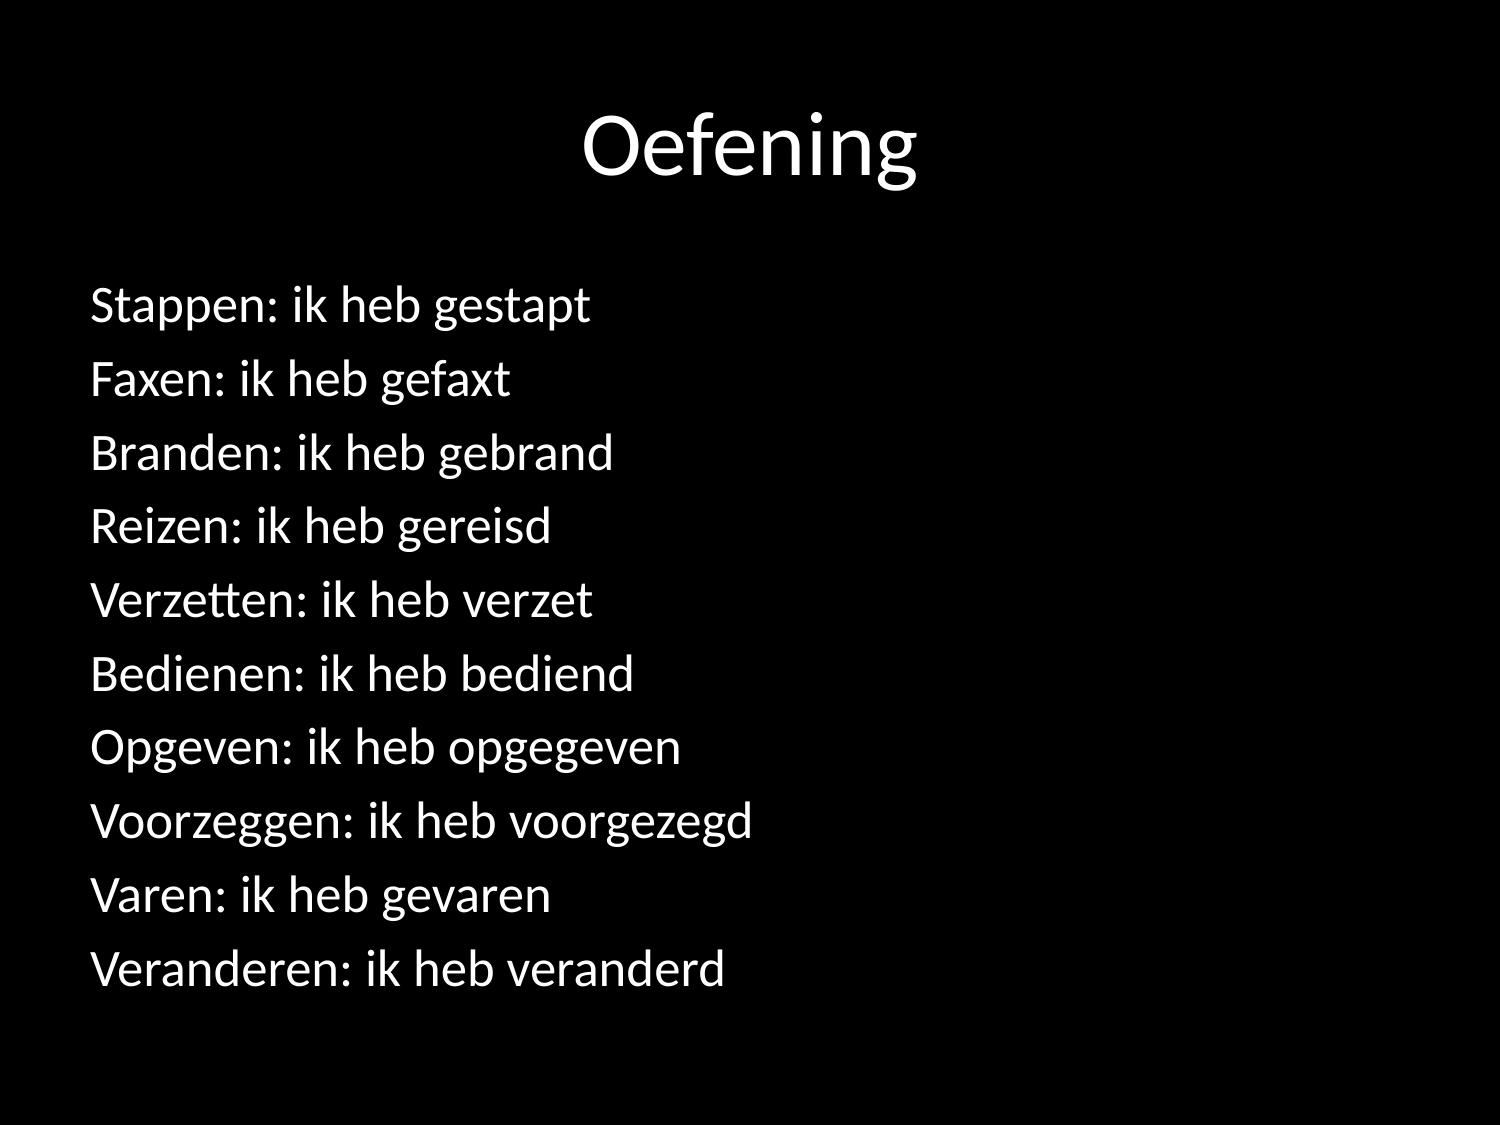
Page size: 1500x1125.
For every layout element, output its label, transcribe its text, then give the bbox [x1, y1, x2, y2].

list Stappen: ik heb gestapt Faxen: ik heb gefaxt Branden: ik heb gebrand Reizen: ik heb gereisd Verzetten: ik heb verzet Bedienen: ik heb bediend Opgeven: ik heb opgegeven Voorzeggen: ik heb voorgezegd Varen: ik heb gevaren Veranderen: ik heb veranderd [75, 262, 1425, 1005]
title Oefening [75, 45, 1425, 233]
